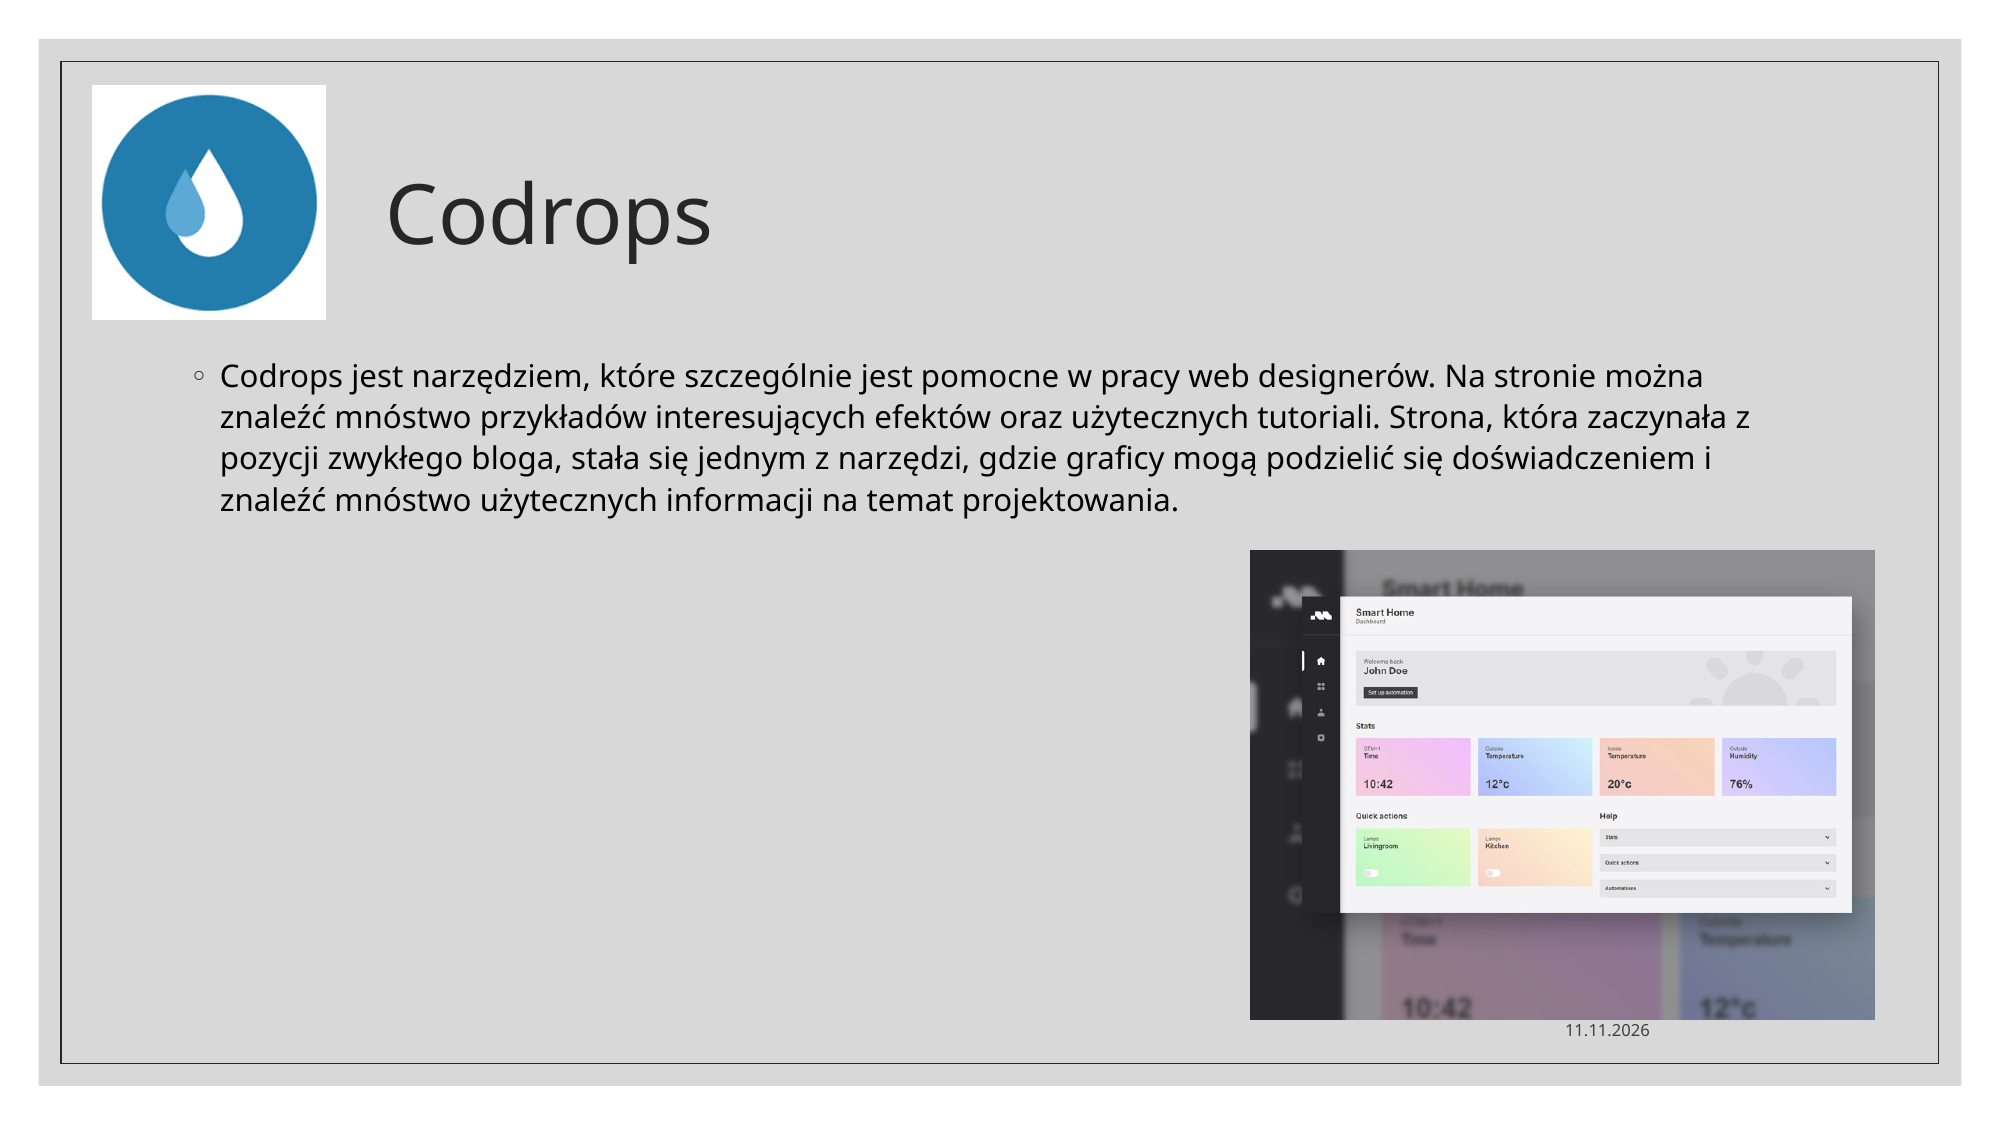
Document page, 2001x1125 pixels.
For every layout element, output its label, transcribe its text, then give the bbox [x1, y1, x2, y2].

picture [92, 85, 326, 320]
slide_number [1190, 990, 1665, 1050]
picture [1249, 550, 1875, 1020]
title Codrops [174, 105, 1825, 331]
list Codrops jest narzędziem, które szczególnie jest pomocne w pracy web designerów. Na stronie można znaleźć mnóstwo przykładów interesujących efektów oraz użytecznych tutoriali. Strona, która zaczynała z pozycji zwykłego bloga, stała się jednym z narzędzi, gdzie graficy mogą podzielić się doświadczeniem i znaleźć mnóstwo użytecznych informacji na temat projektowania. [174, 345, 1825, 977]
